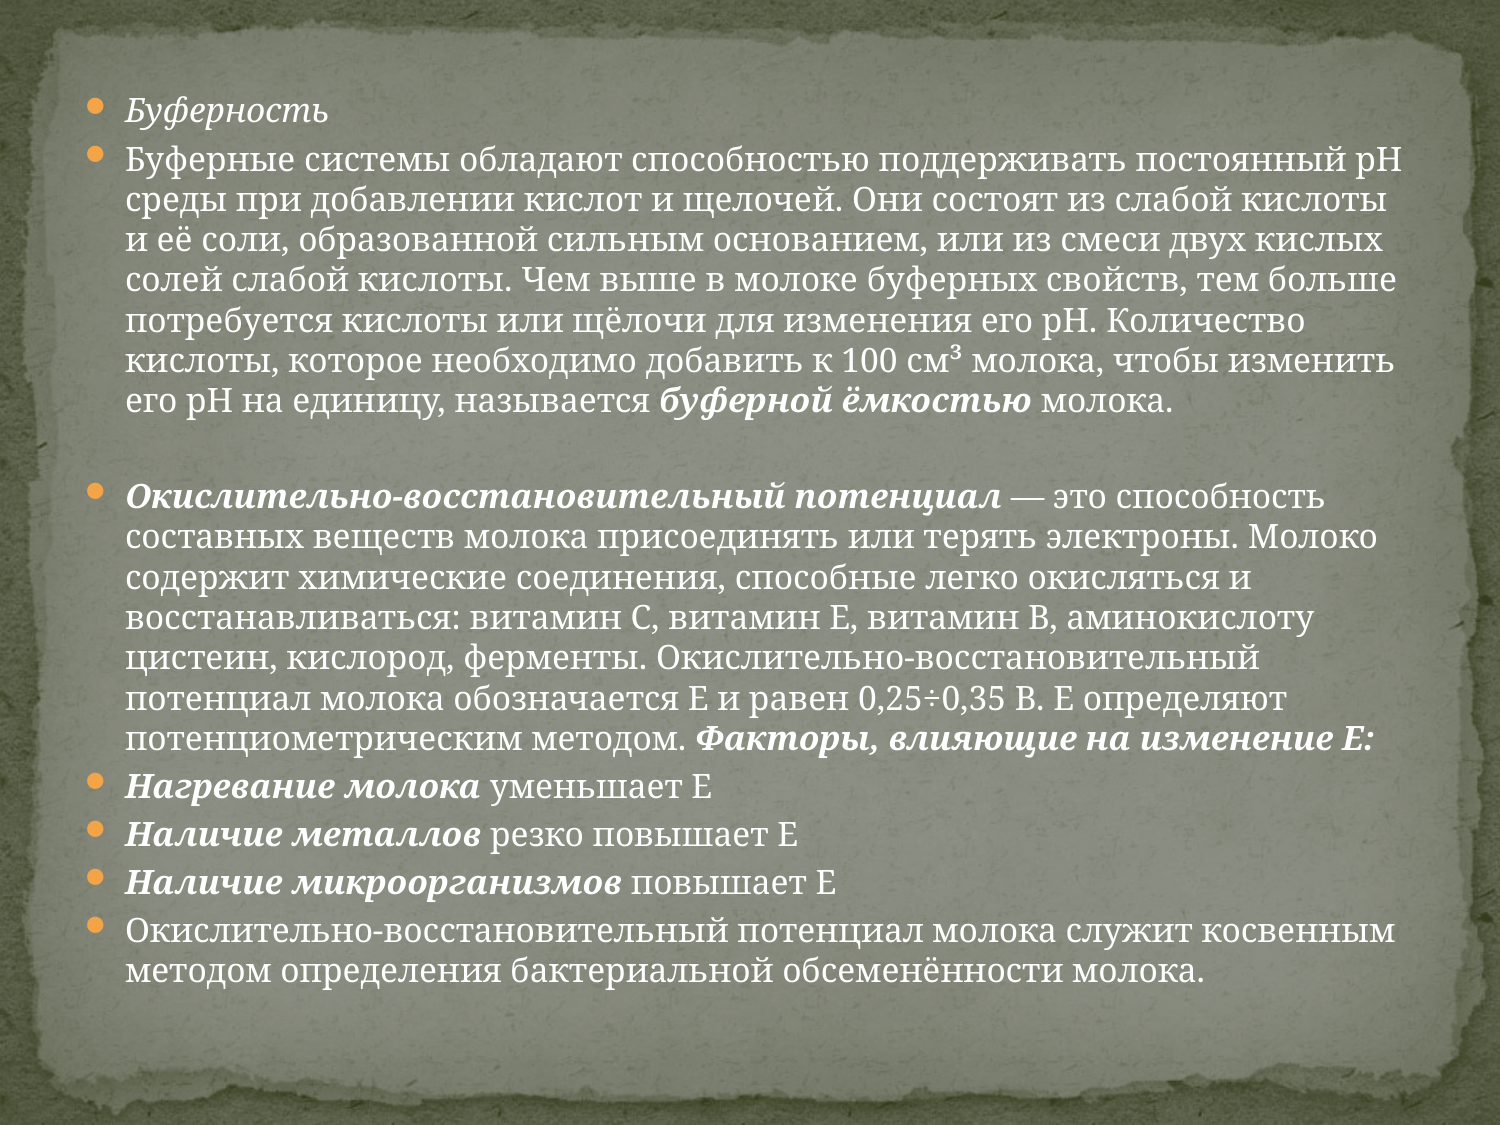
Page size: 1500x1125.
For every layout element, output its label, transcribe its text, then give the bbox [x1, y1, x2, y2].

list Буферность Буферные системы обладают способностью поддерживать постоянный рН среды при добавлении кислот и щелочей. Они состоят из слабой кислоты и её соли, образованной сильным основанием, или из смеси двух кислых солей слабой кислоты. Чем выше в молоке буферных свойств, тем больше потребуется кислоты или щёлочи для изменения его рН. Количество кислоты, которое необходимо добавить к 100 см³ молока, чтобы изменить его рН на единицу, называется буферной ёмкостью молока. Окислительно-восстановительный потенциал — это способность составных веществ молока присоединять или терять электроны. Молоко содержит химические соединения, способные легко окисляться и восстанавливаться: витамин С, витамин Е, витамин В, аминокислоту цистеин, кислород, ферменты. Окислительно-восстановительный потенциал молока обозначается Е и равен 0,25÷0,35 В. Е определяют потенциометрическим методом. Факторы, влияющие на изменение Е: Нагревание молока уменьшает Е Наличие металлов резко повышает Е Наличие микроорганизмов повышает Е Окислительно-восстановительный потенциал молока служит косвенным методом определения бактериальной обсеменённости молока. [70, 82, 1425, 1000]
